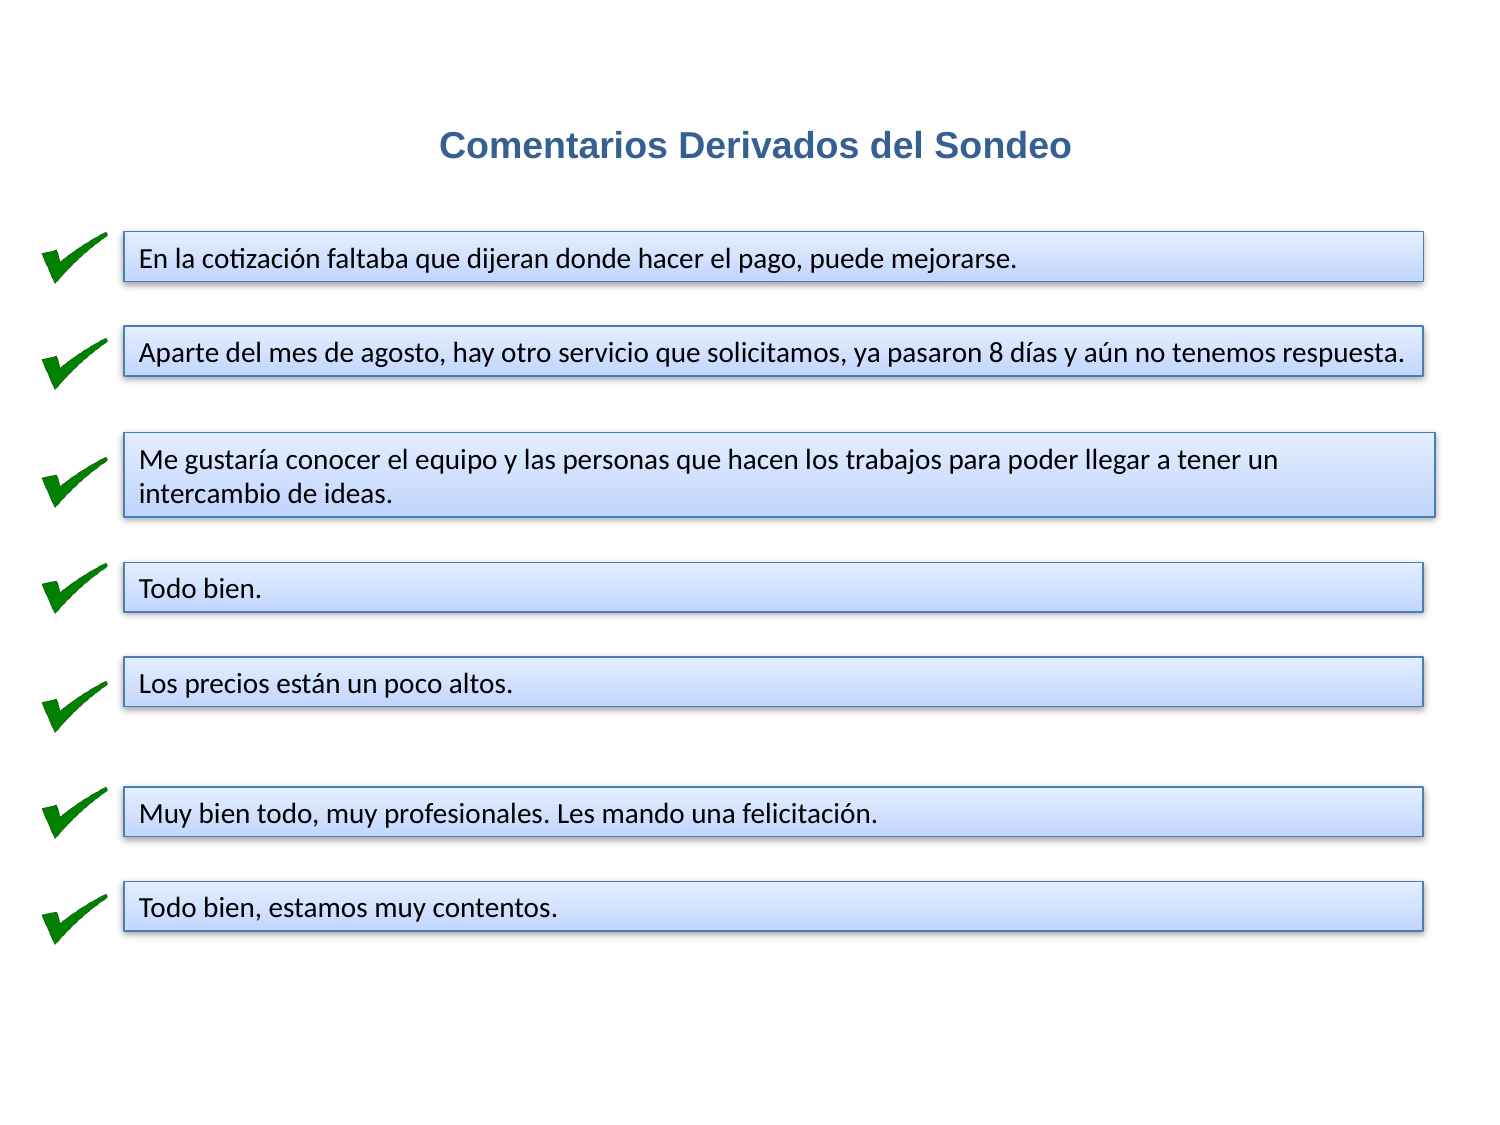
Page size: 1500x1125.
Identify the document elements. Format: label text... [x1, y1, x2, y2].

text_box Muy bien todo, muy profesionales. Les mando una felicitación. [123, 786, 1424, 837]
text_box Todo bien. [123, 562, 1424, 613]
text_box Comentarios Derivados del Sondeo [383, 113, 1129, 174]
picture [40, 786, 108, 839]
text_box Los precios están un poco altos. [123, 656, 1424, 707]
picture [40, 231, 108, 284]
picture [40, 337, 108, 390]
text_box Aparte del mes de agosto, hay otro servicio que solicitamos, ya pasaron 8 días y aún no tenemos respuesta. [123, 325, 1424, 377]
text_box Todo bien, estamos muy contentos. [123, 881, 1424, 932]
text_box Me gustaría conocer el equipo y las personas que hacen los trabajos para poder llegar a tener un intercambio de ideas. [123, 432, 1436, 518]
picture [40, 455, 108, 509]
picture [40, 680, 108, 733]
picture [40, 562, 108, 615]
picture [40, 892, 108, 945]
text_box En la cotización faltaba que dijeran donde hacer el pago, puede mejorarse. [123, 231, 1424, 282]
